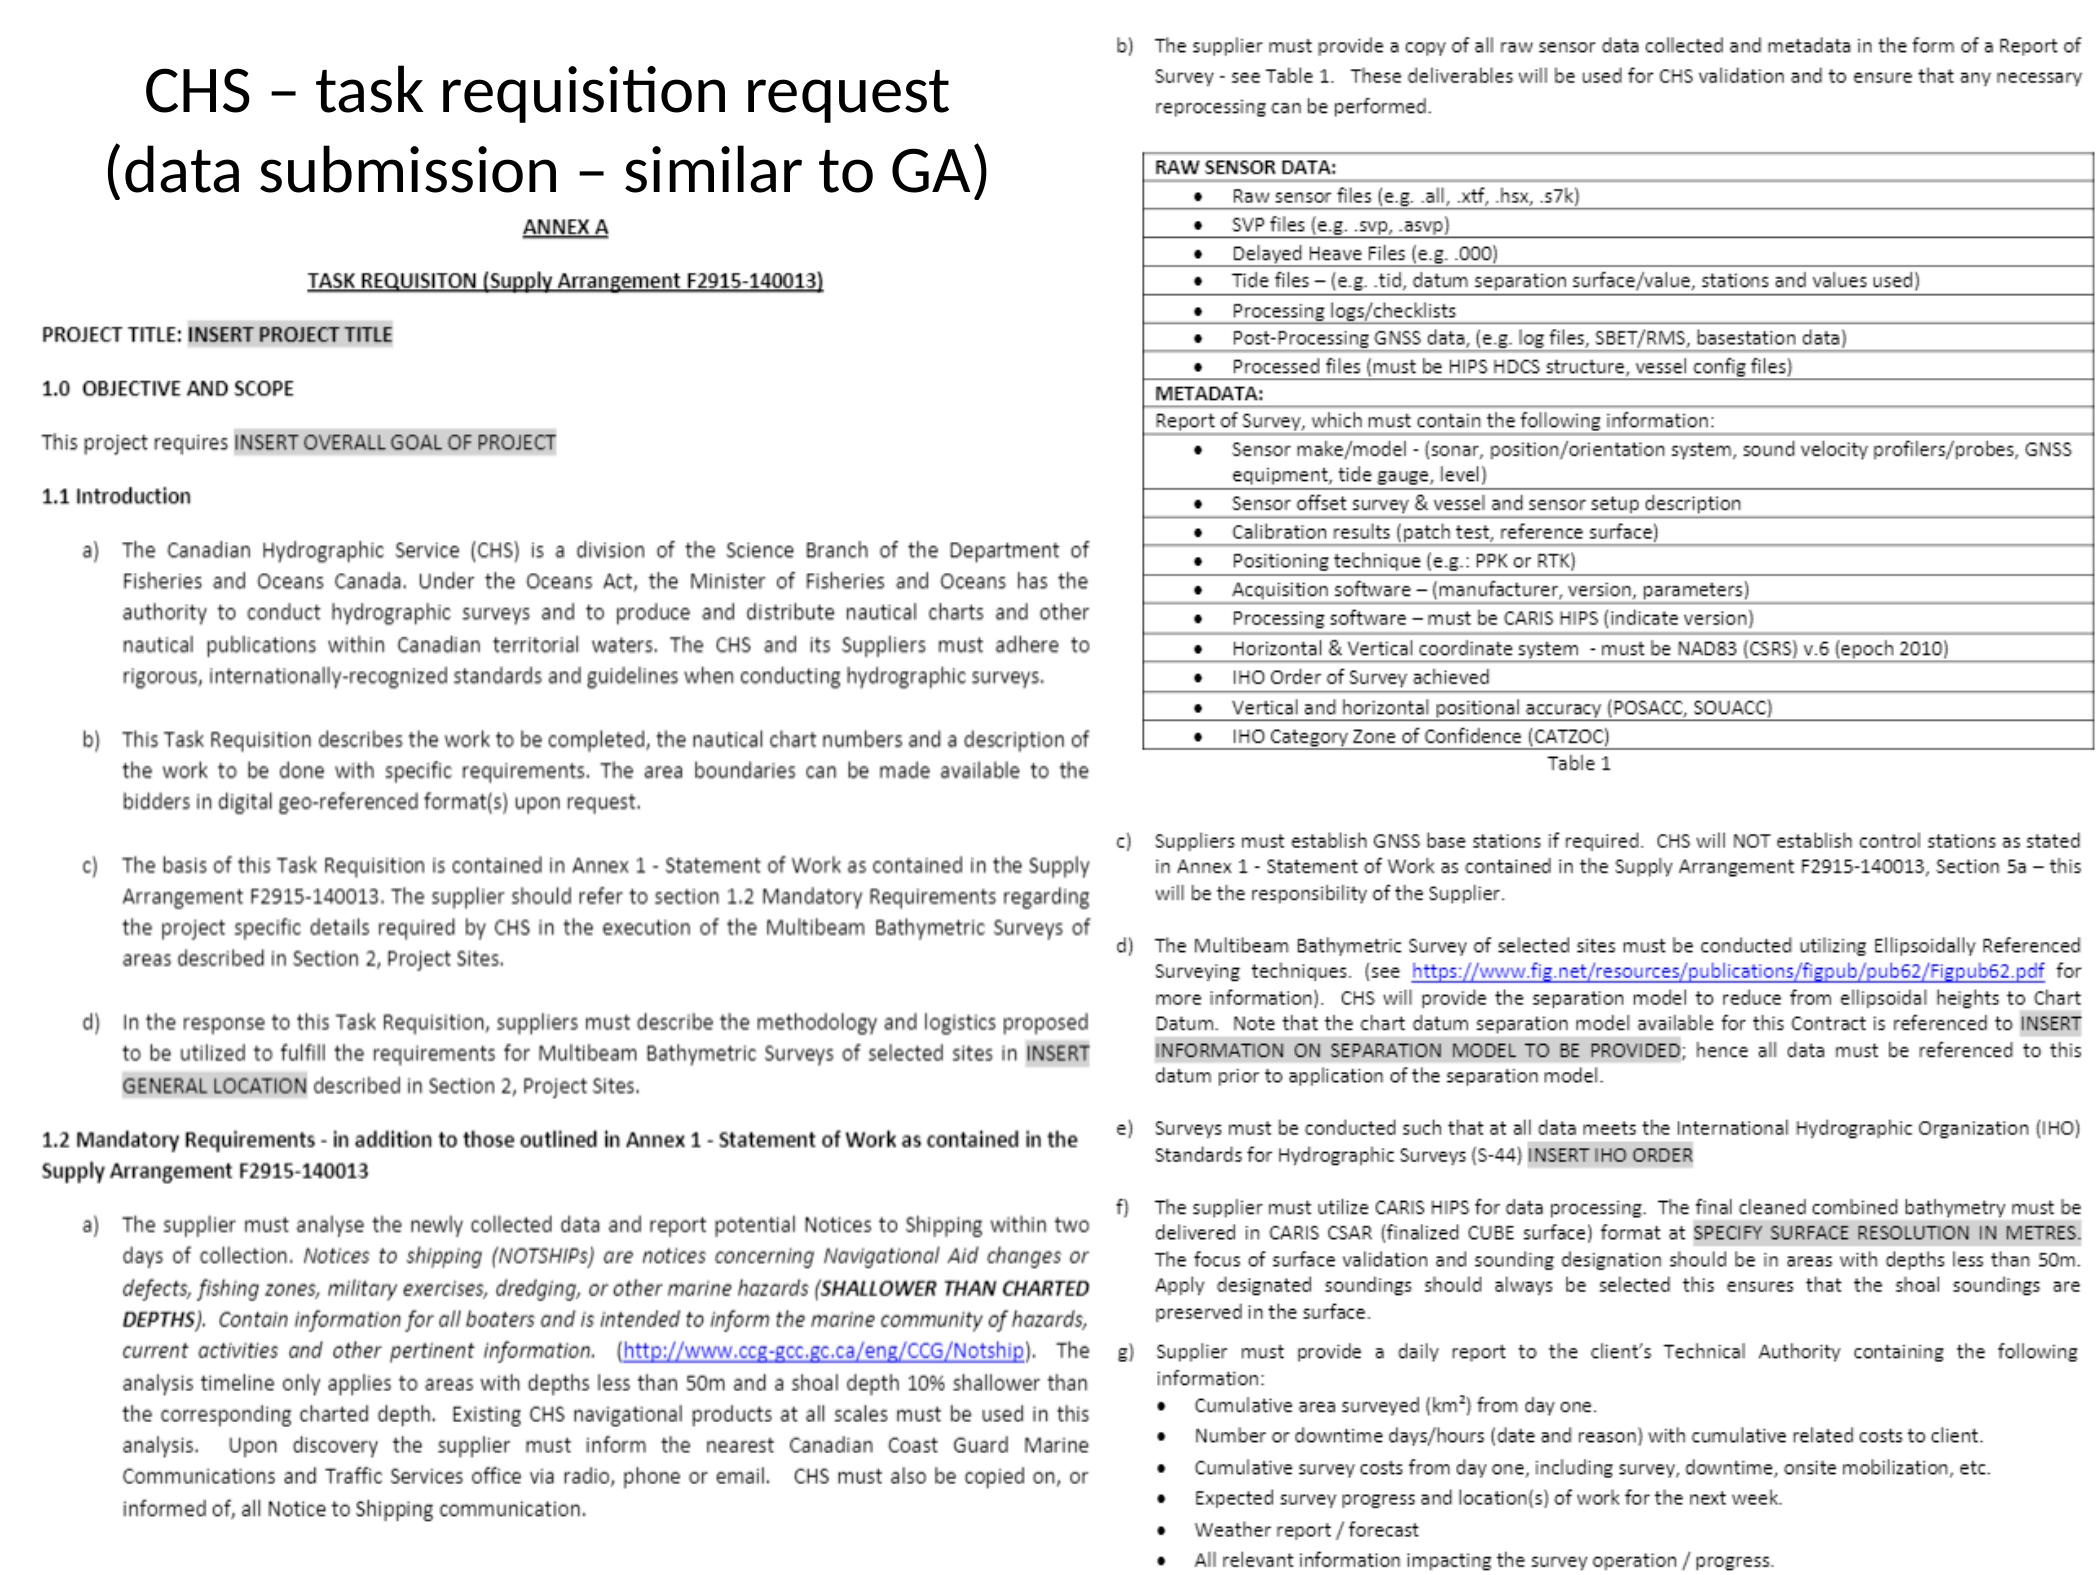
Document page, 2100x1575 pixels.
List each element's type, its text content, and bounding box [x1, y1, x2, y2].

title CHS – task requisition request (data submission – similar to GA) [0, 0, 1493, 199]
picture [0, 200, 1108, 1533]
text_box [1108, 19, 2100, 1575]
